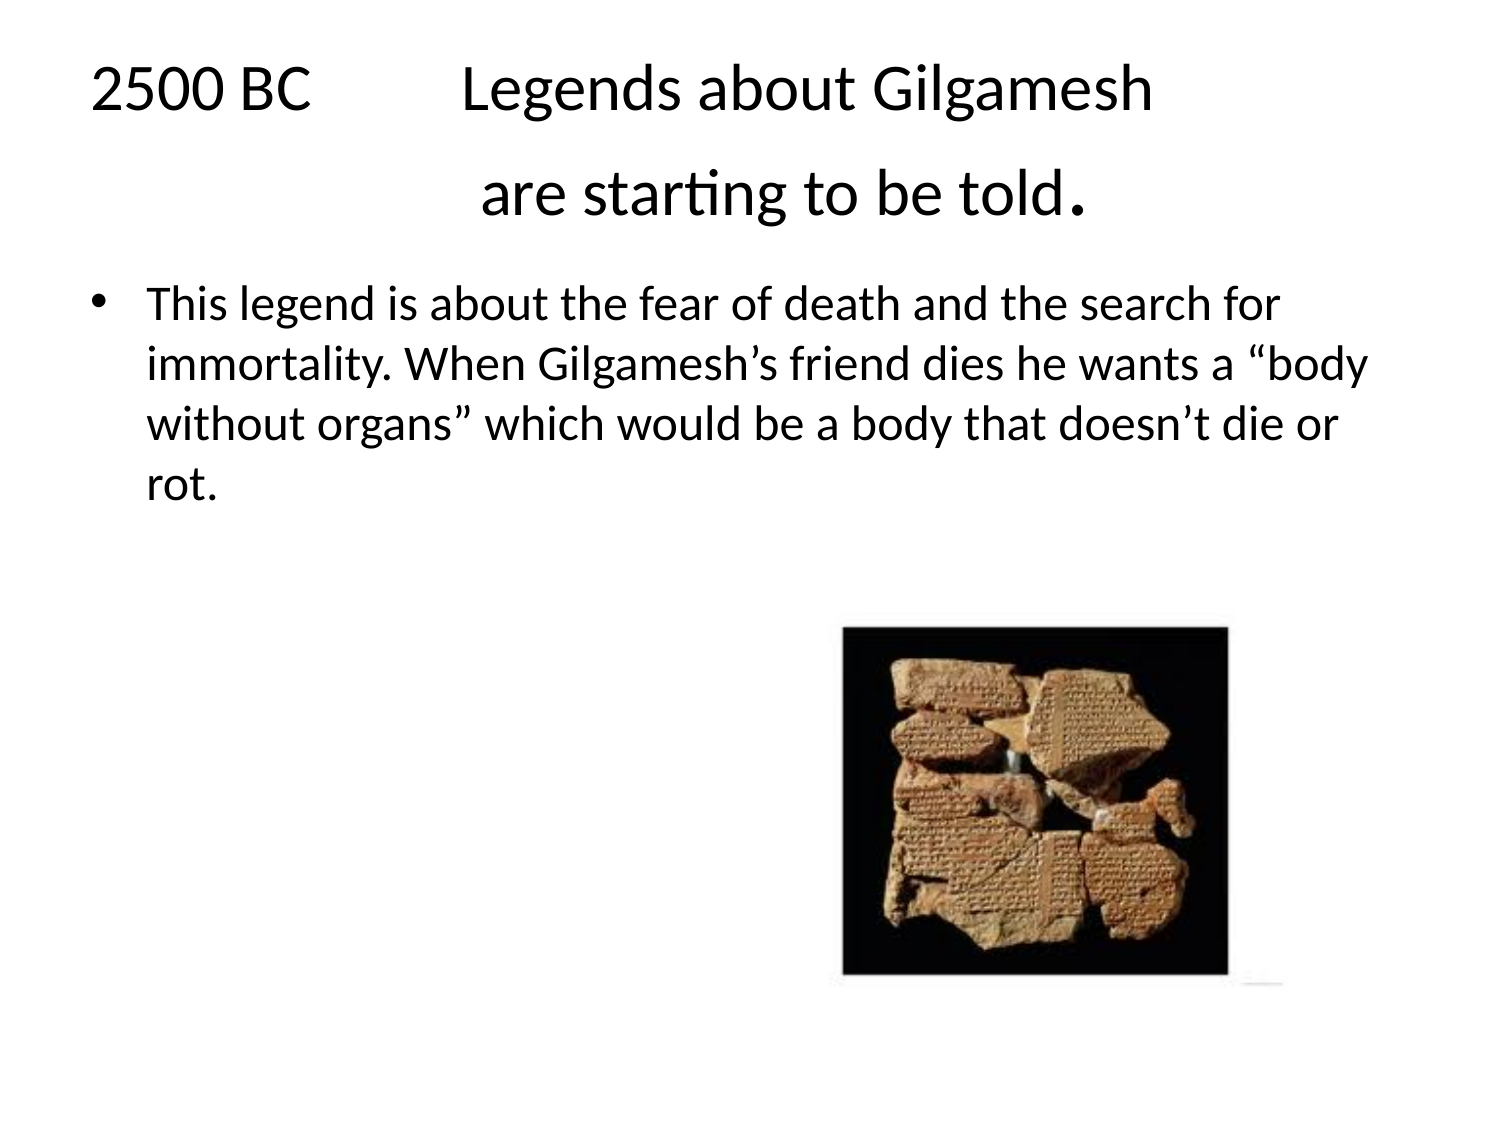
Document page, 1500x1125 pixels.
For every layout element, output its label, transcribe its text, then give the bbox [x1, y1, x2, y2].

title 2500 BC Legends about Gilgamesh are starting to be told. [75, 45, 1425, 233]
picture [783, 612, 1289, 991]
list This legend is about the fear of death and the search for immortality. When Gilgamesh’s friend dies he wants a “body without organs” which would be a body that doesn’t die or rot. [75, 262, 1425, 1005]
